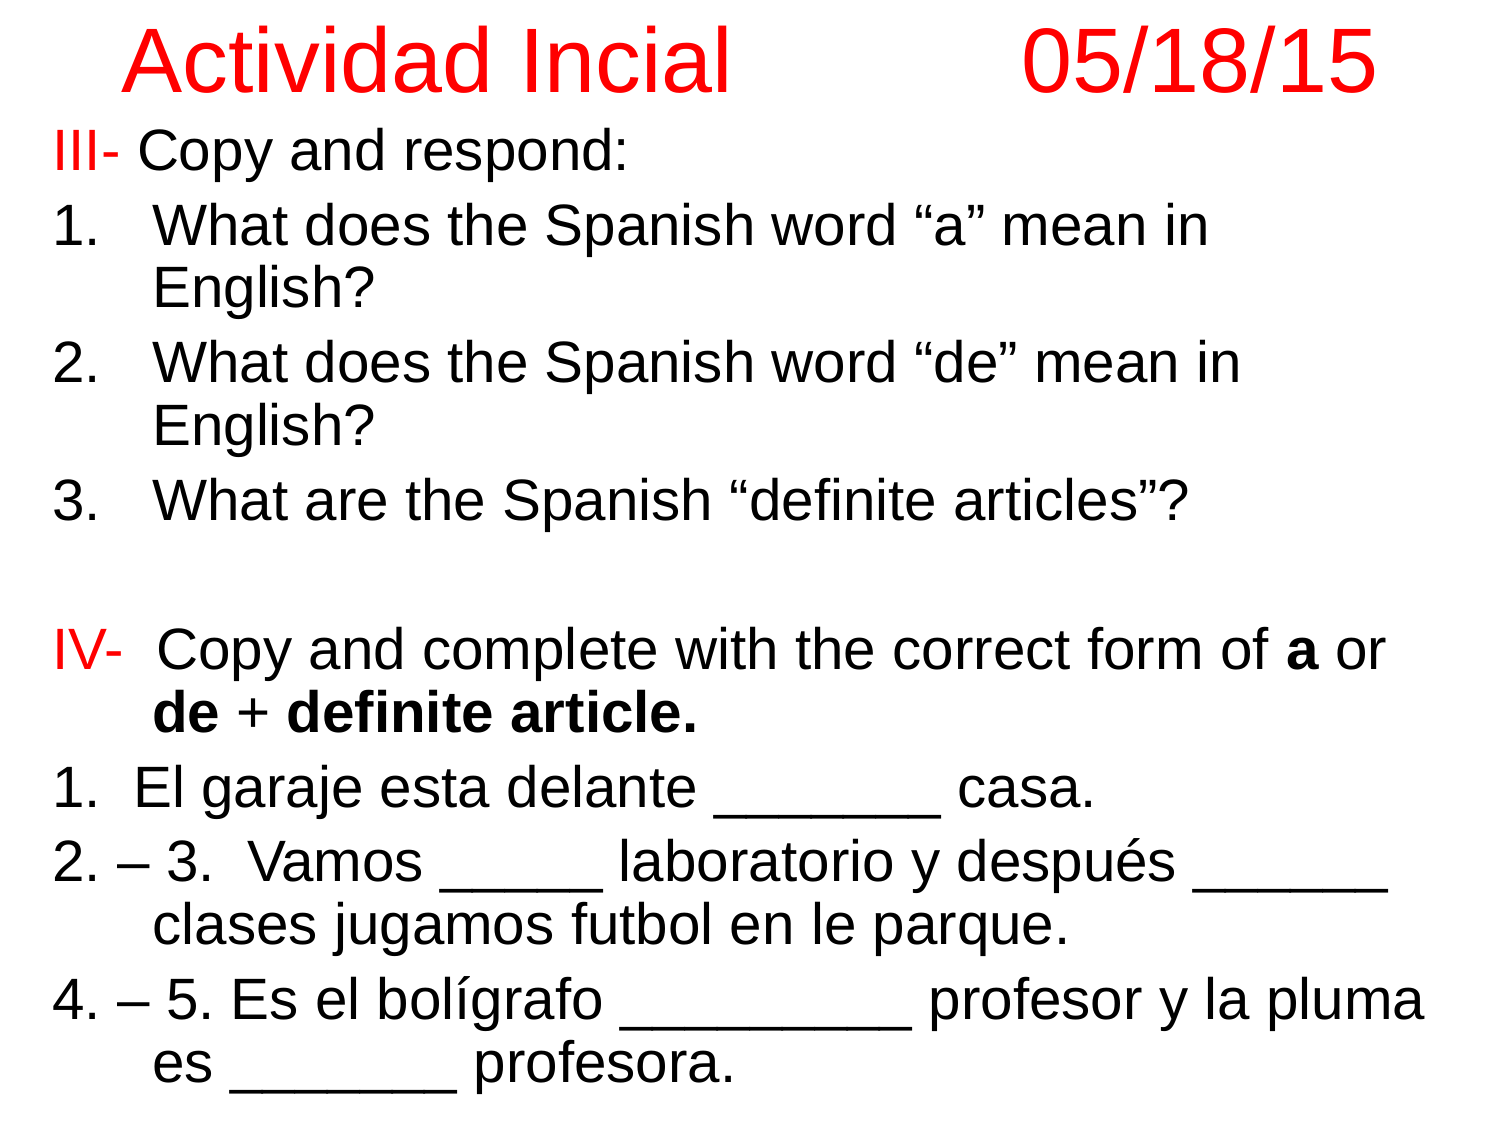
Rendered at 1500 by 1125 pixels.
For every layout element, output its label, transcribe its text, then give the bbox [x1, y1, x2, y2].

list III- Copy and respond: What does the Spanish word “a” mean in English? What does the Spanish word “de” mean in English? What are the Spanish “definite articles”? IV- Copy and complete with the correct form of a or de + definite article. 1. El garaje esta delante _______ casa. 2. – 3. Vamos _____ laboratorio y después ______ clases jugamos futbol en le parque. 4. – 5. Es el bolígrafo _________ profesor y la pluma es _______ profesora. [37, 112, 1463, 1125]
title Actividad Incial 05/18/15 [75, 0, 1425, 150]
